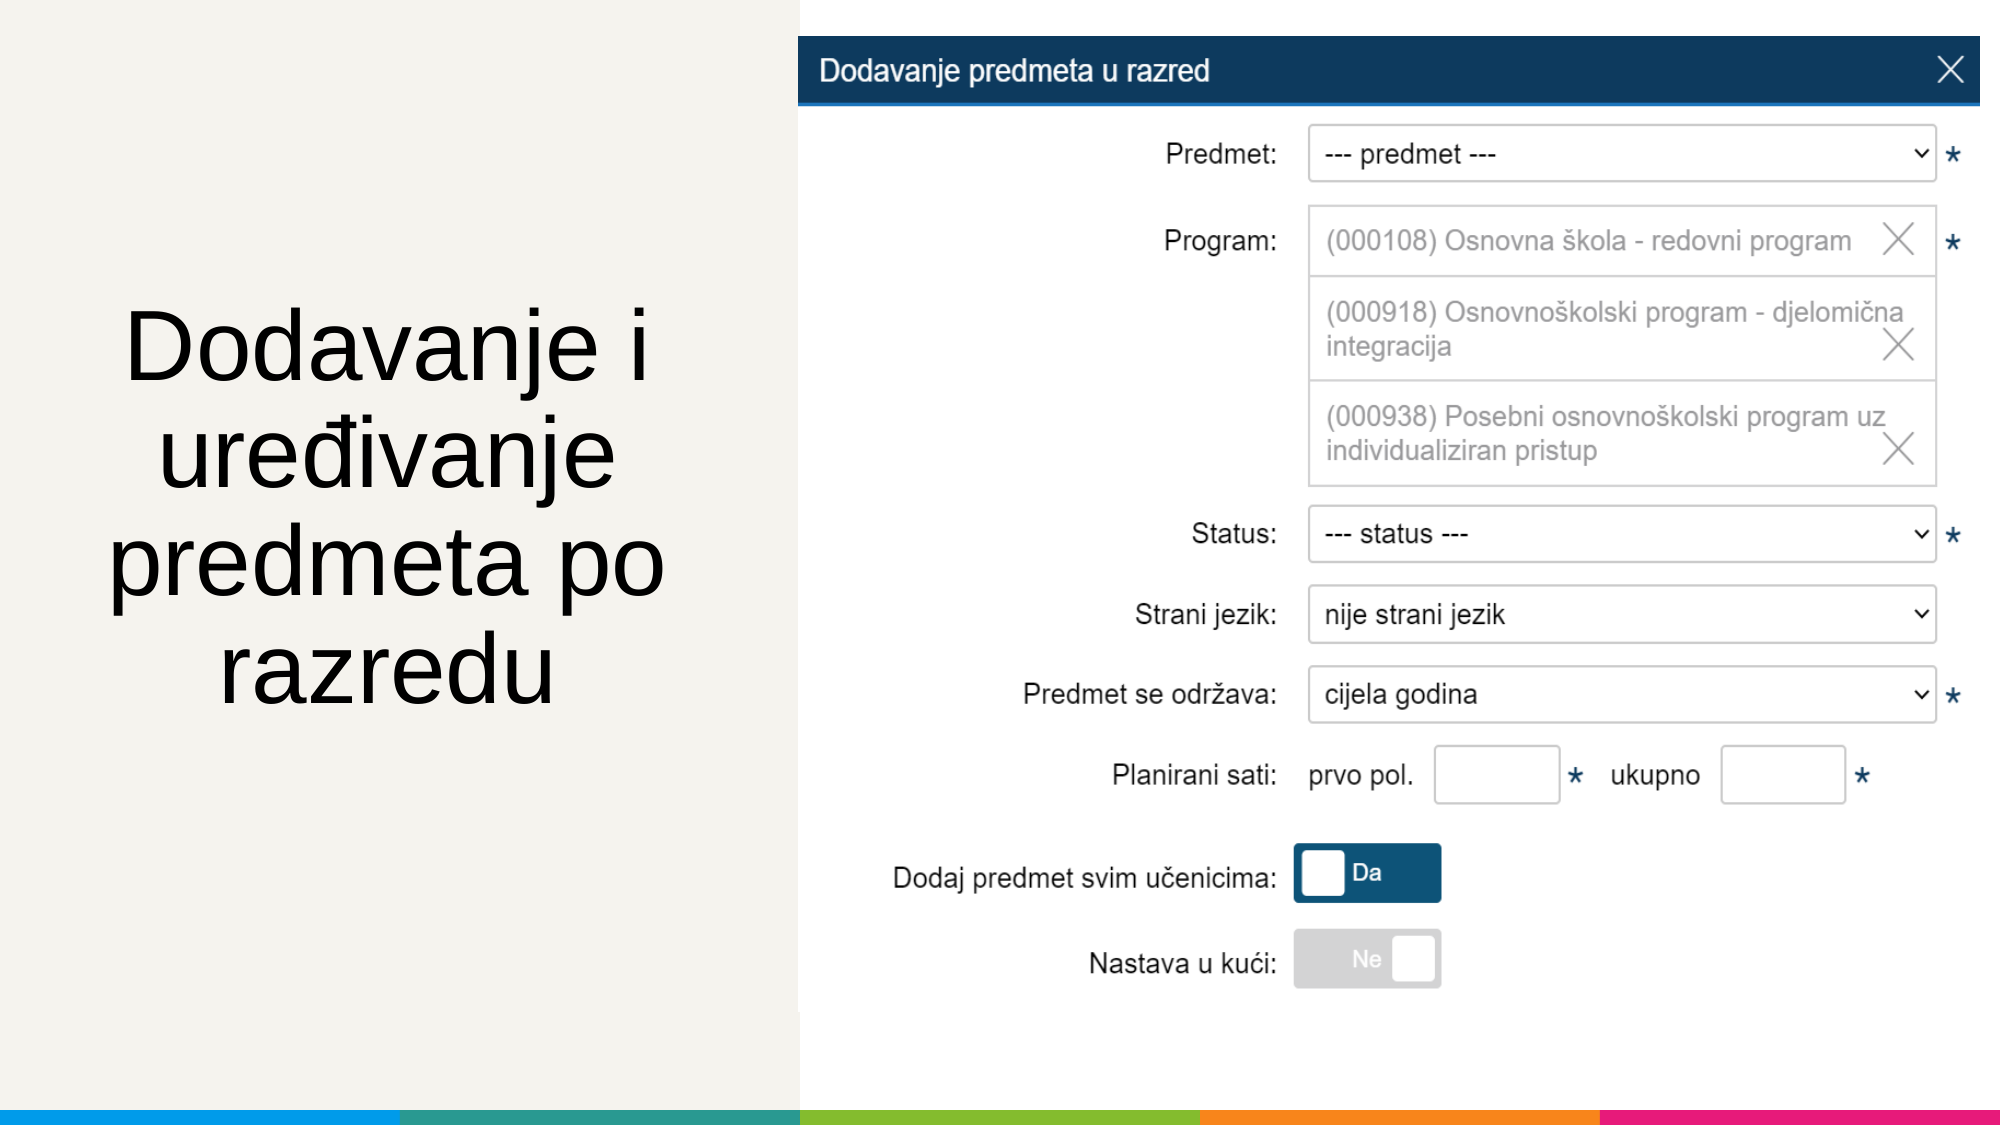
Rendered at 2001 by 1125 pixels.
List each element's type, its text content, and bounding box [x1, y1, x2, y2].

picture [798, 36, 1980, 1012]
title Dodavanje i uređivanje predmeta po razredu [40, 470, 735, 733]
